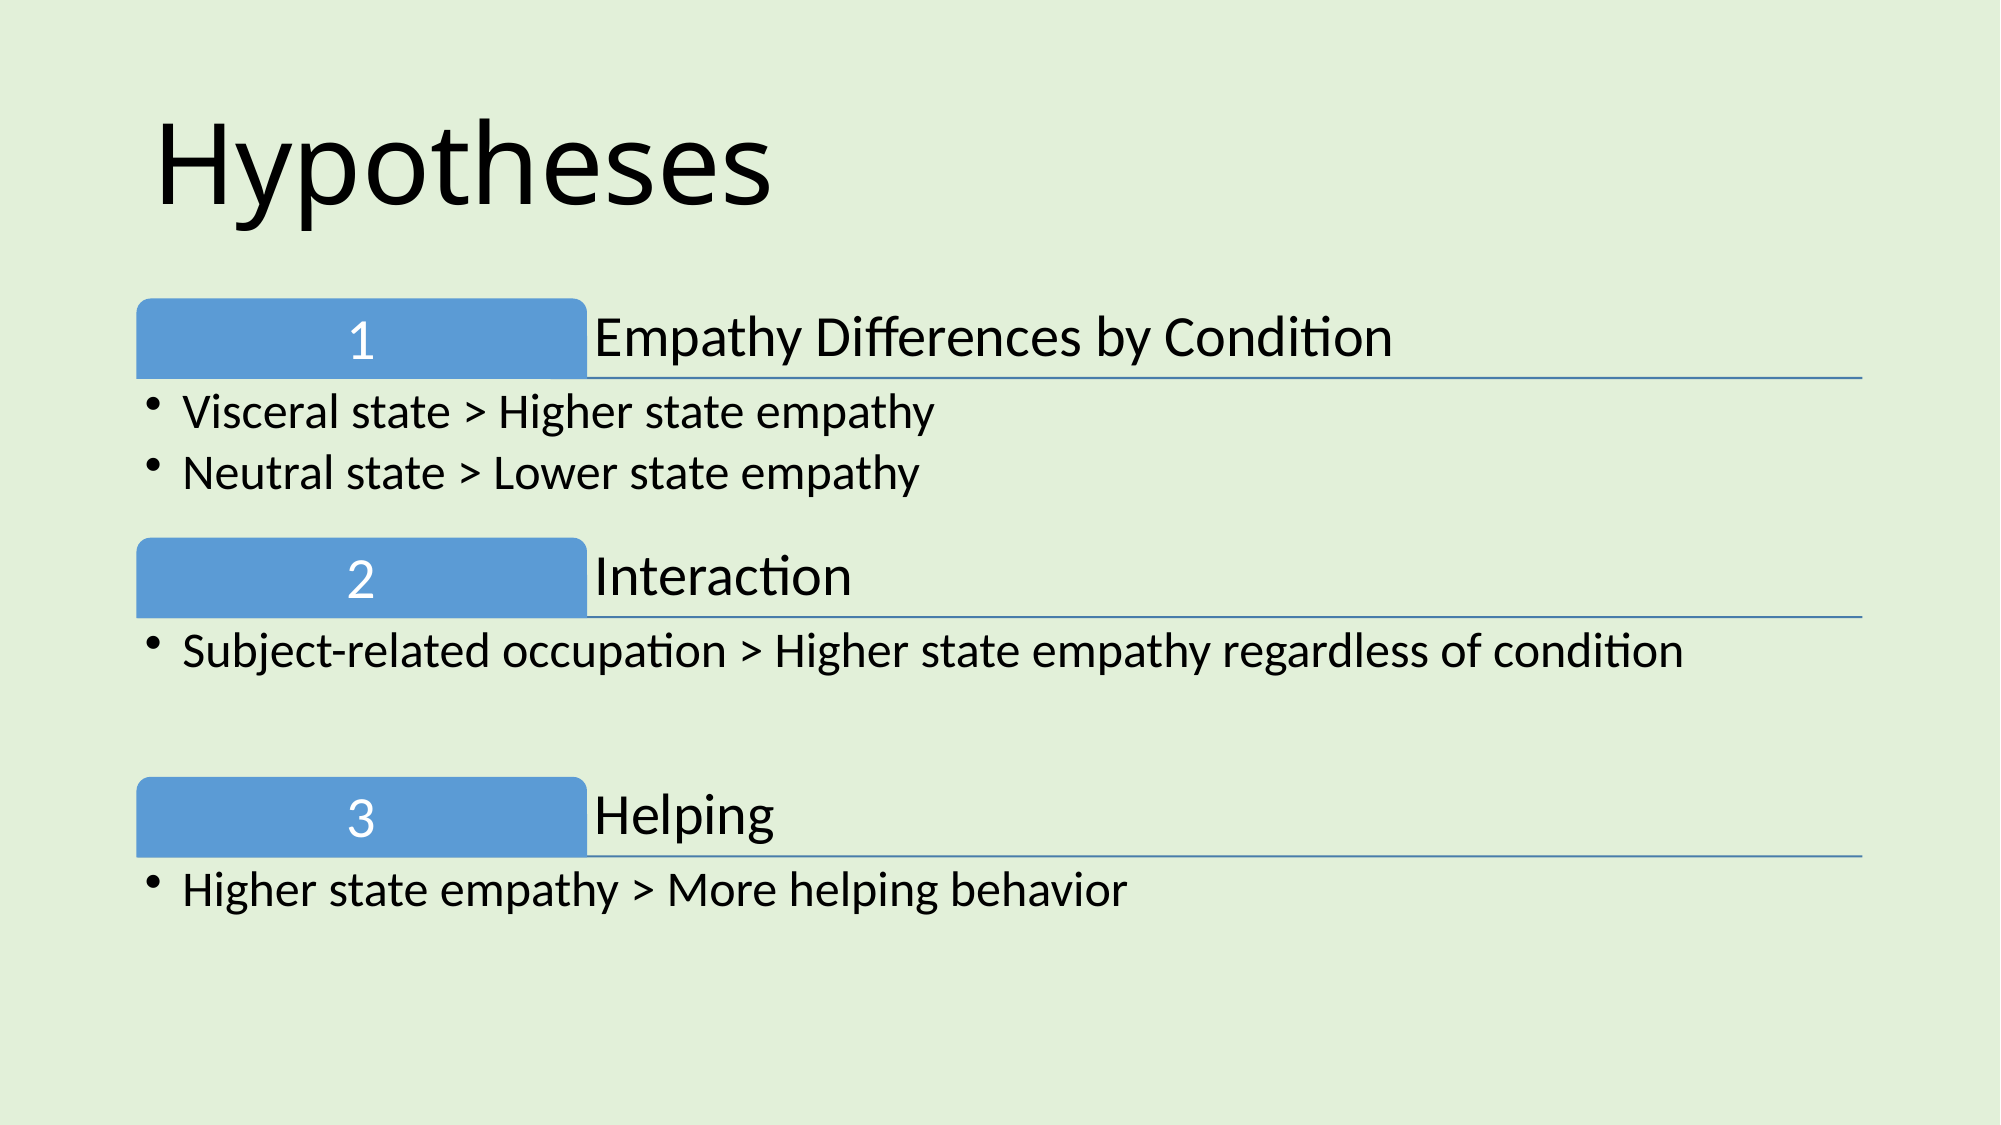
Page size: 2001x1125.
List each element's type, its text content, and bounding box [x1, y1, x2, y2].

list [137, 299, 1863, 1014]
title Hypotheses [137, 59, 1863, 278]
